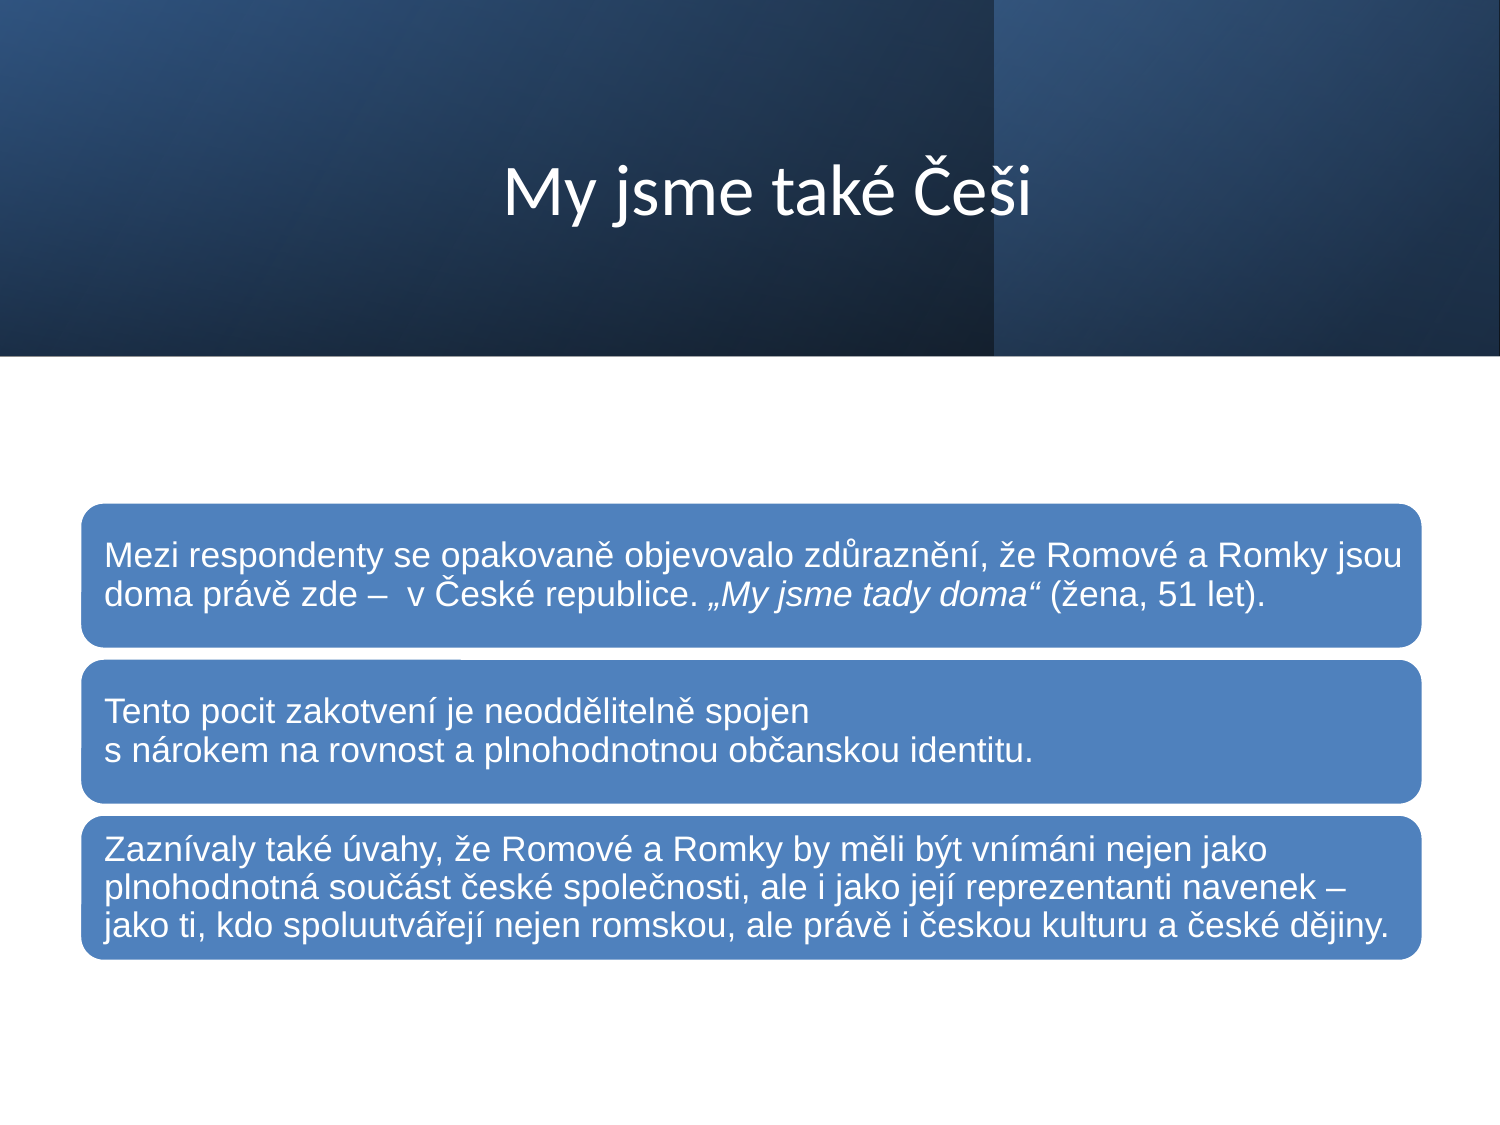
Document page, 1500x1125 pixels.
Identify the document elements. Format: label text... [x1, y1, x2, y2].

title My jsme také Češi [170, 57, 1366, 316]
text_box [78, 428, 1424, 1035]
text_box [0, 0, 1500, 358]
text_box [0, 358, 1500, 1125]
